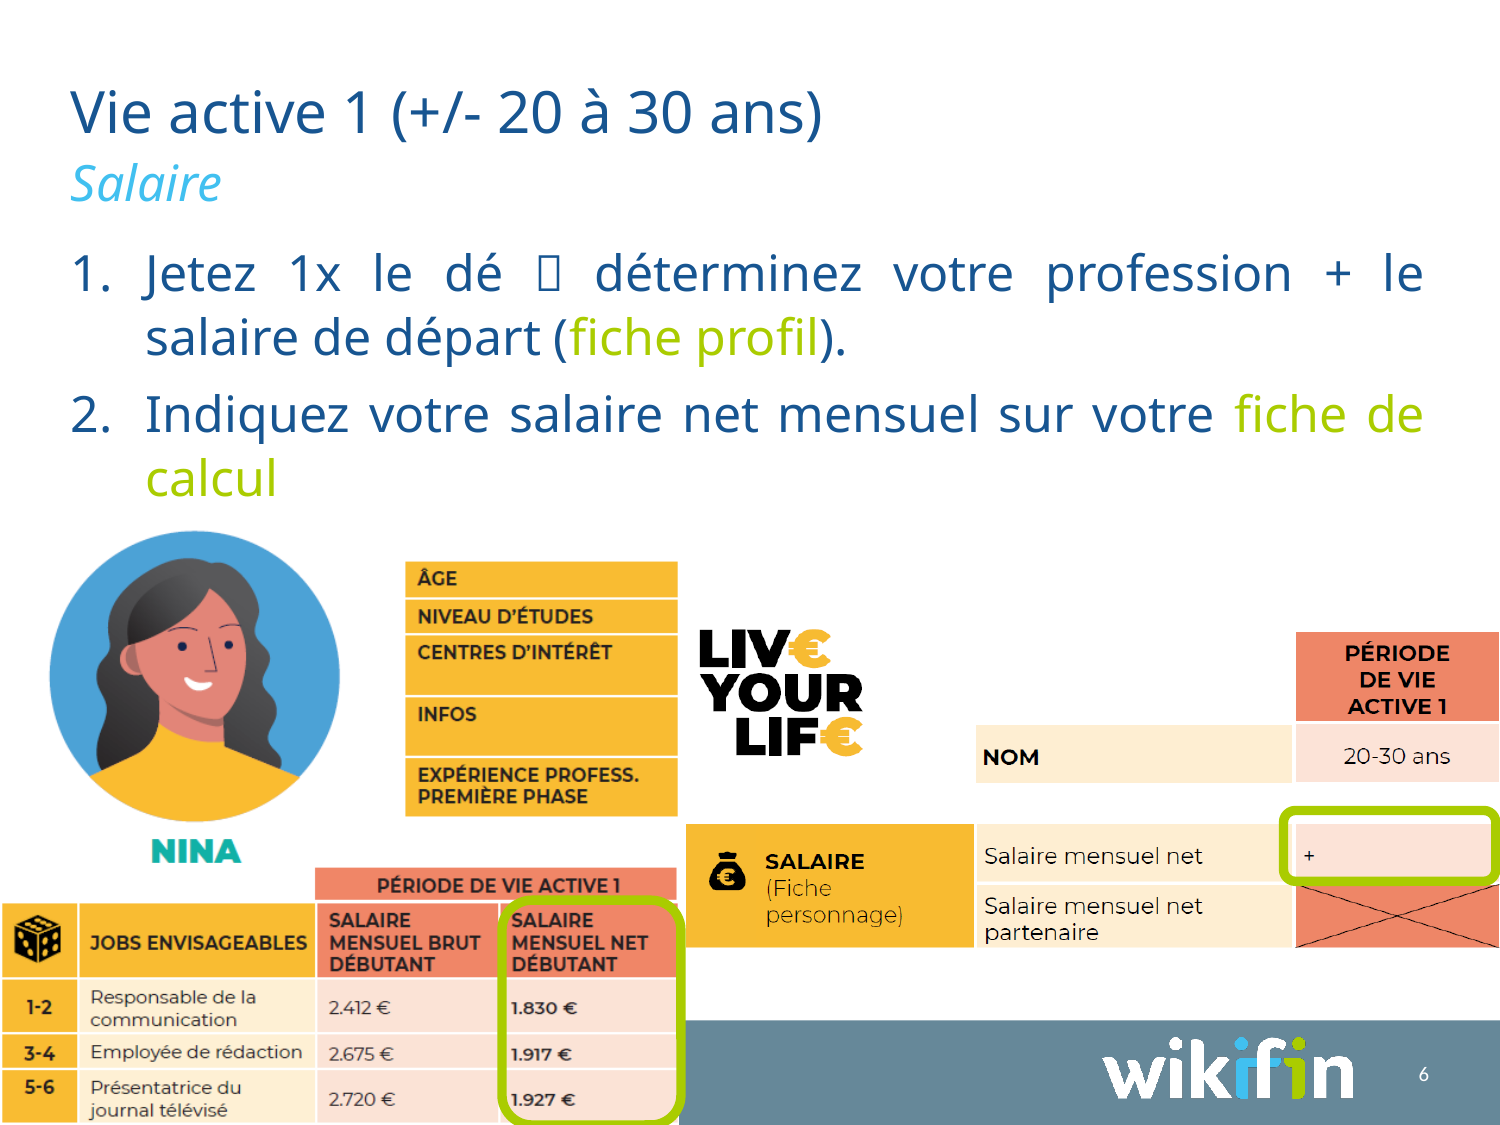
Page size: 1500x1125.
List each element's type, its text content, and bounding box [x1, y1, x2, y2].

picture [1102, 1037, 1353, 1099]
list Jetez 1x le dé  déterminez votre profession + le salaire de départ (fiche profil). Indiquez votre salaire net mensuel sur votre fiche de calcul [70, 236, 1425, 619]
title Vie active 1 (+/- 20 à 30 ans) Salaire [70, 78, 1425, 220]
picture [0, 520, 1500, 1125]
slide_number 6 [1355, 1020, 1430, 1125]
